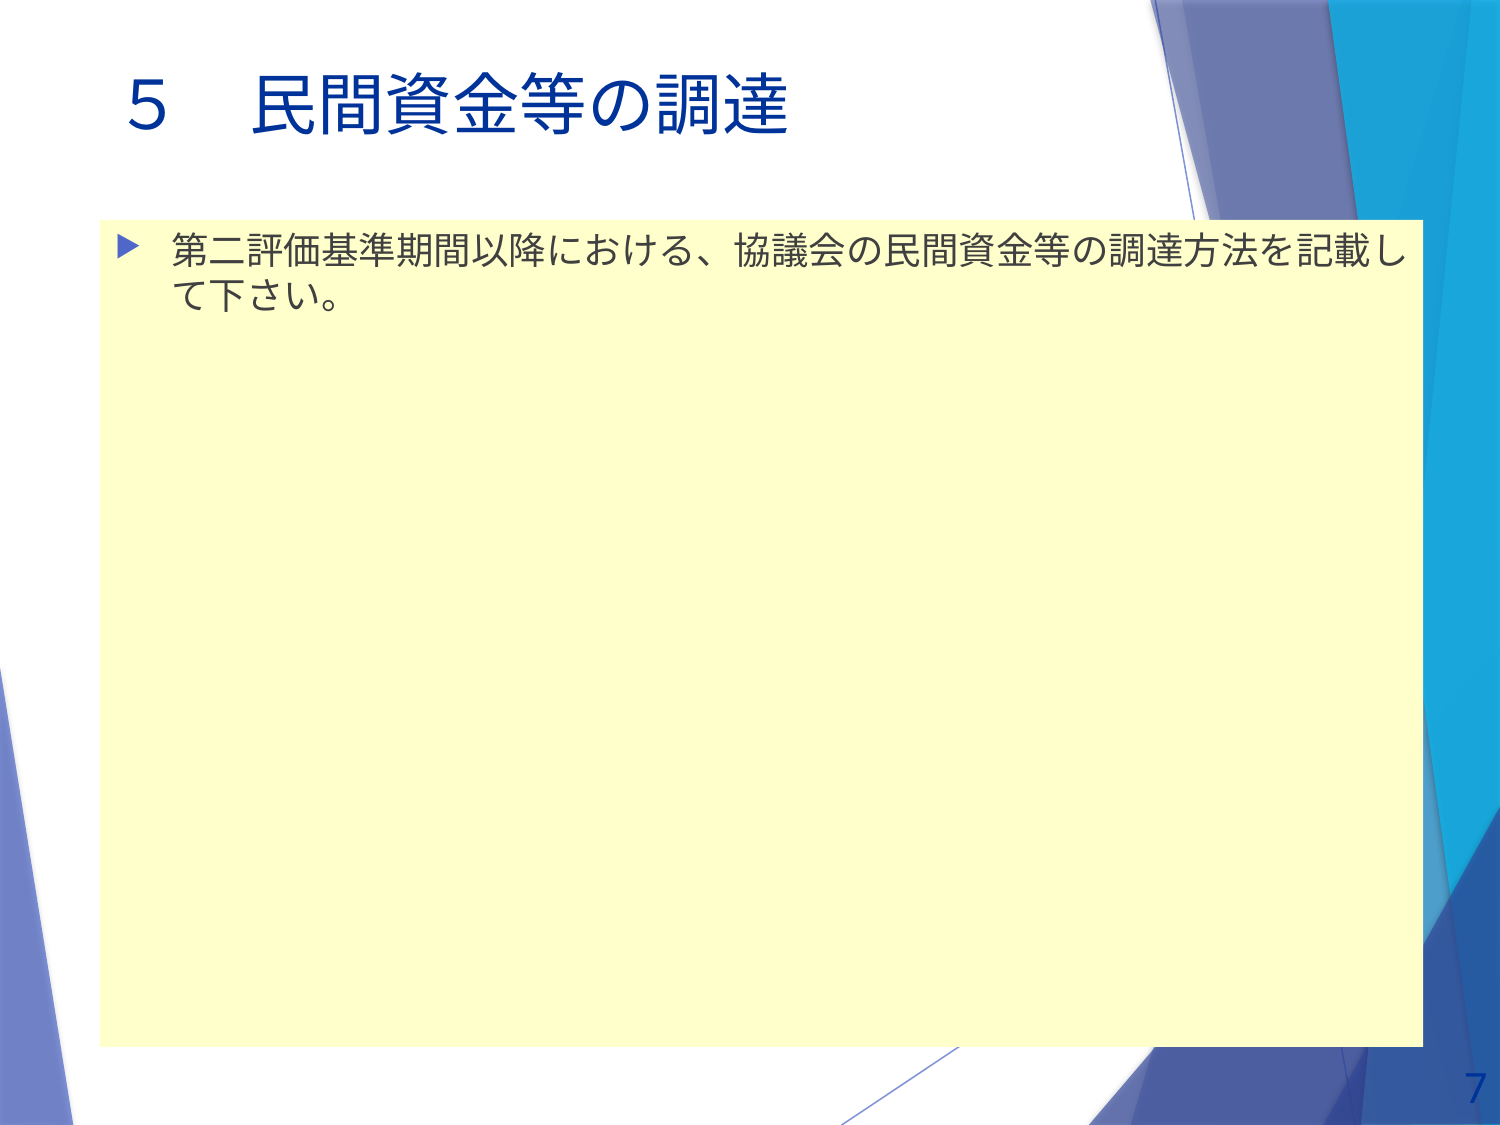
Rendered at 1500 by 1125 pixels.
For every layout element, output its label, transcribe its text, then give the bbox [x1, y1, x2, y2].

slide_number 6 [1419, 1060, 1500, 1121]
list 第二評価基準期間以降における、協議会の民間資金等の調達方法を記載して下さい。 [99, 219, 1424, 1047]
title ５ 民間資金等の調達 [99, 54, 1355, 151]
